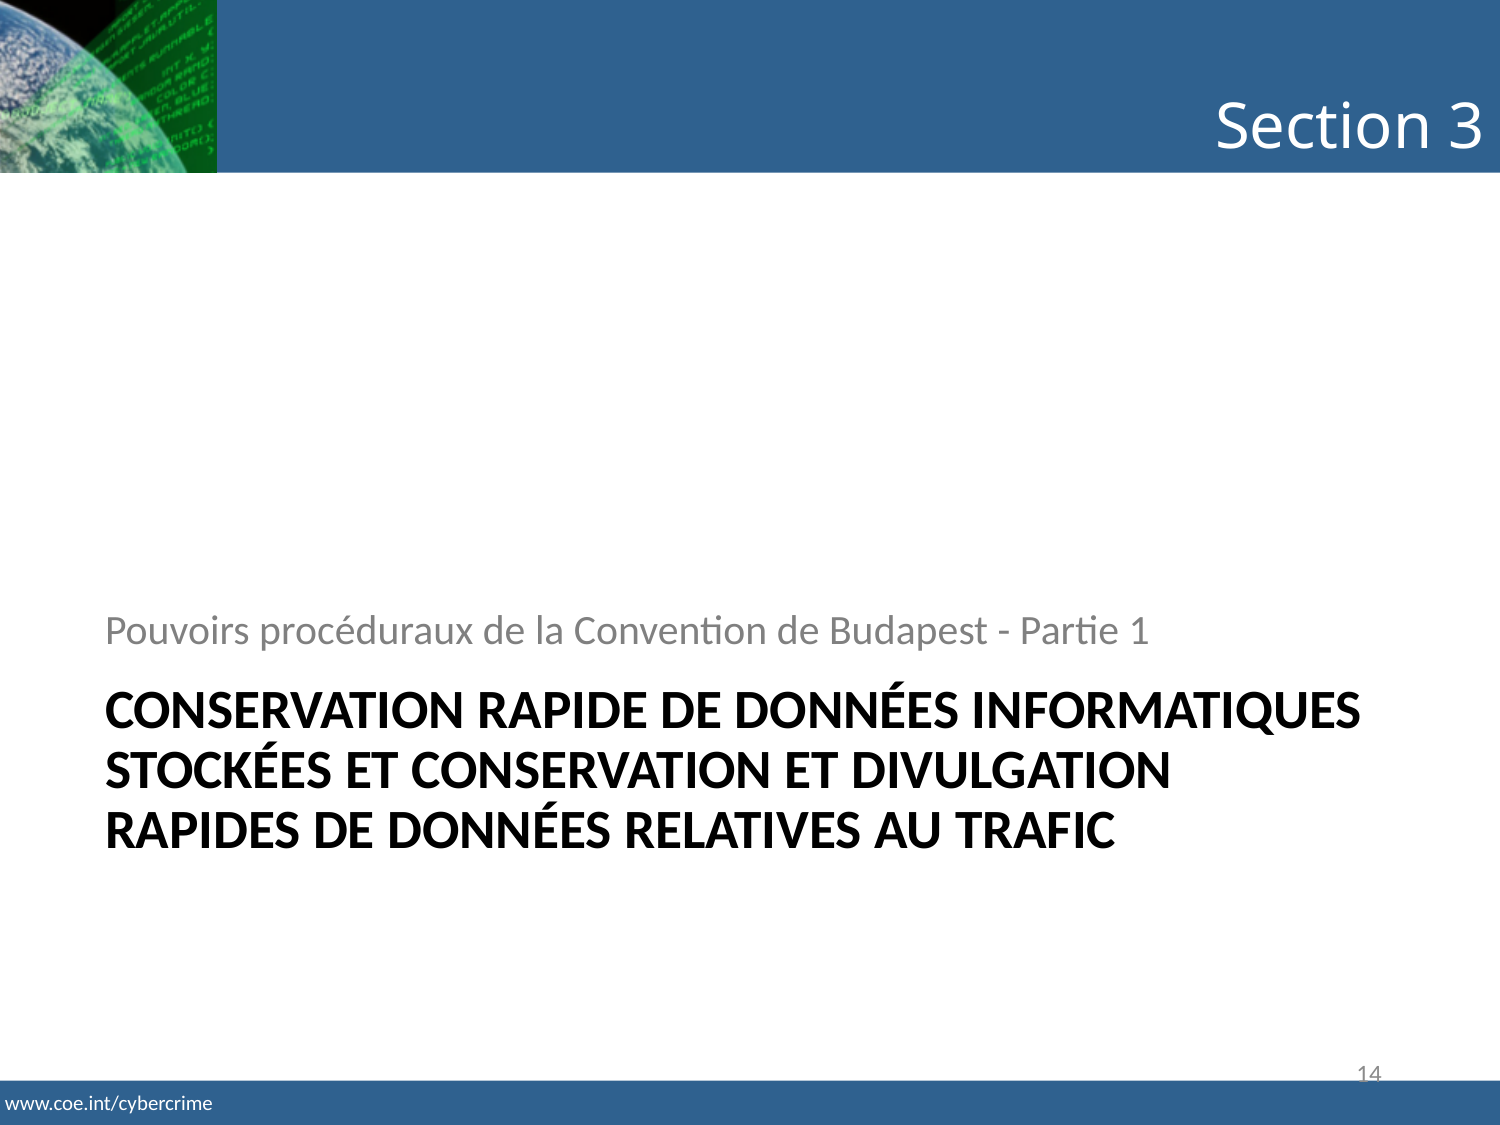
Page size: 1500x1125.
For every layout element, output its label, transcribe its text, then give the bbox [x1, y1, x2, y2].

text_box Pouvoirs procéduraux de la Convention de Budapest - Partie 1 [90, 601, 1384, 674]
text_box 14 [1059, 1042, 1397, 1103]
picture [0, 0, 217, 173]
text_box Conservation rapide de données informatiques stockées et Conservation et divulgation rapides de données relatives au trafic [90, 674, 1384, 920]
text_box Section 3 [461, 0, 1500, 170]
